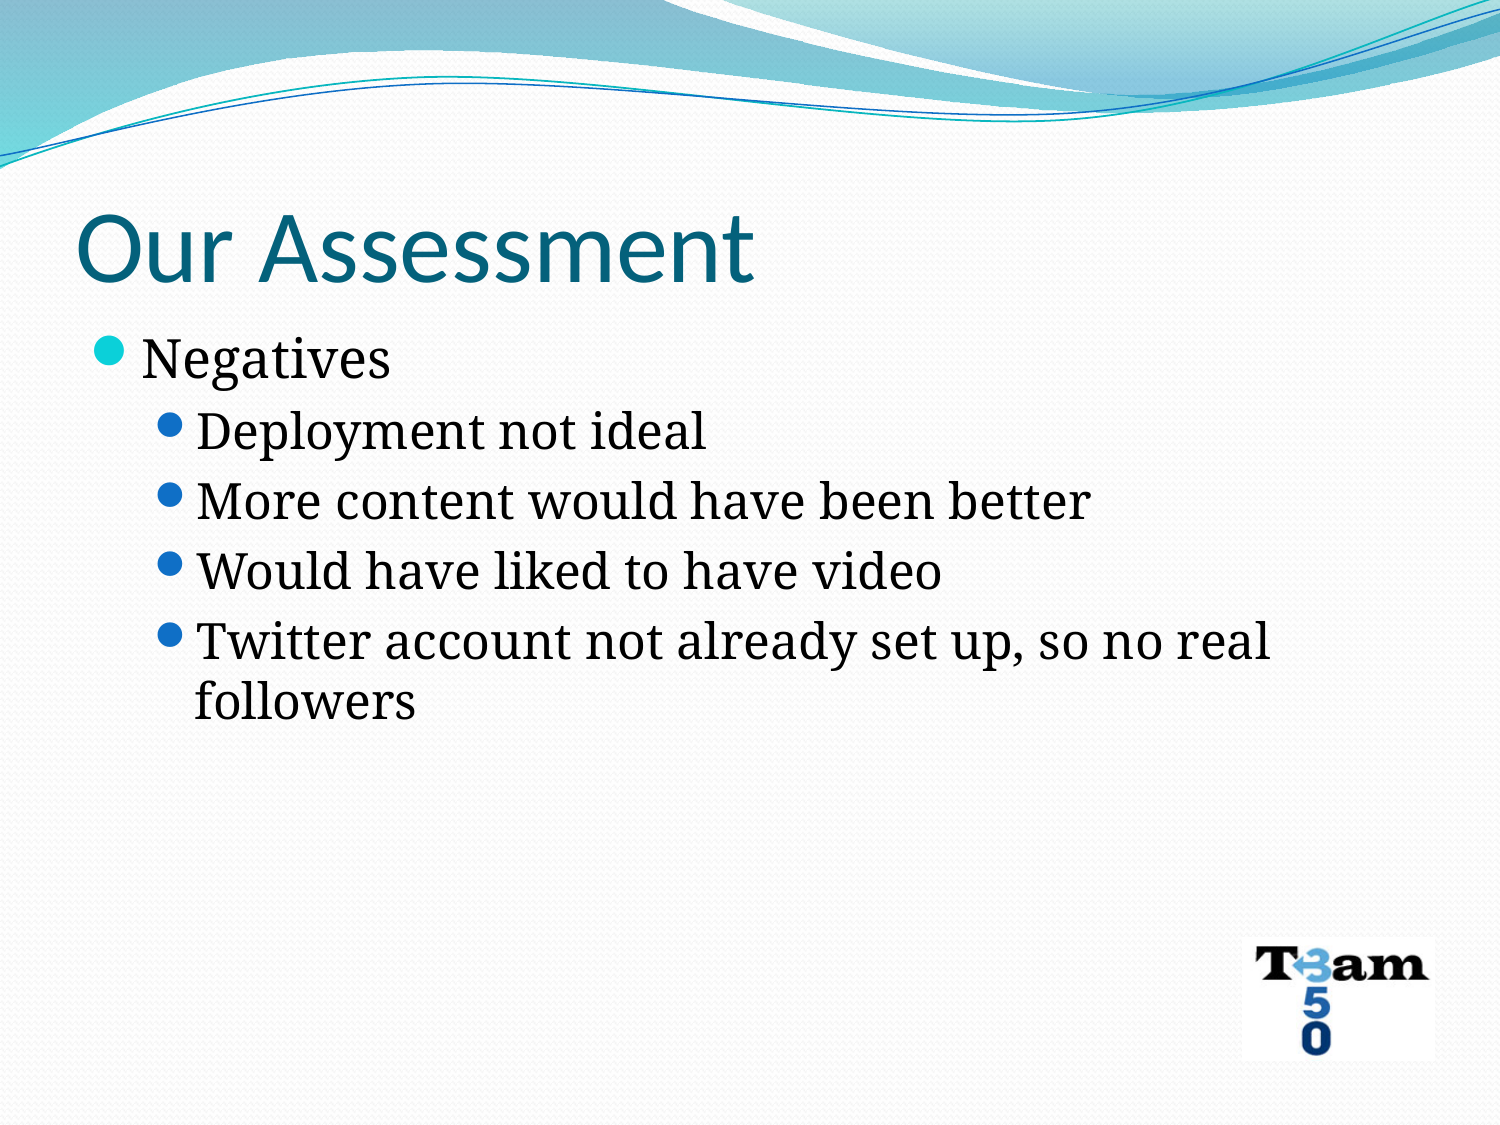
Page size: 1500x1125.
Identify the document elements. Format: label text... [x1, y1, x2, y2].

title Our Assessment [75, 115, 1425, 303]
list Negatives Deployment not ideal More content would have been better Would have liked to have video Twitter account not already set up, so no real followers [75, 317, 1425, 1038]
picture [1241, 937, 1435, 1061]
